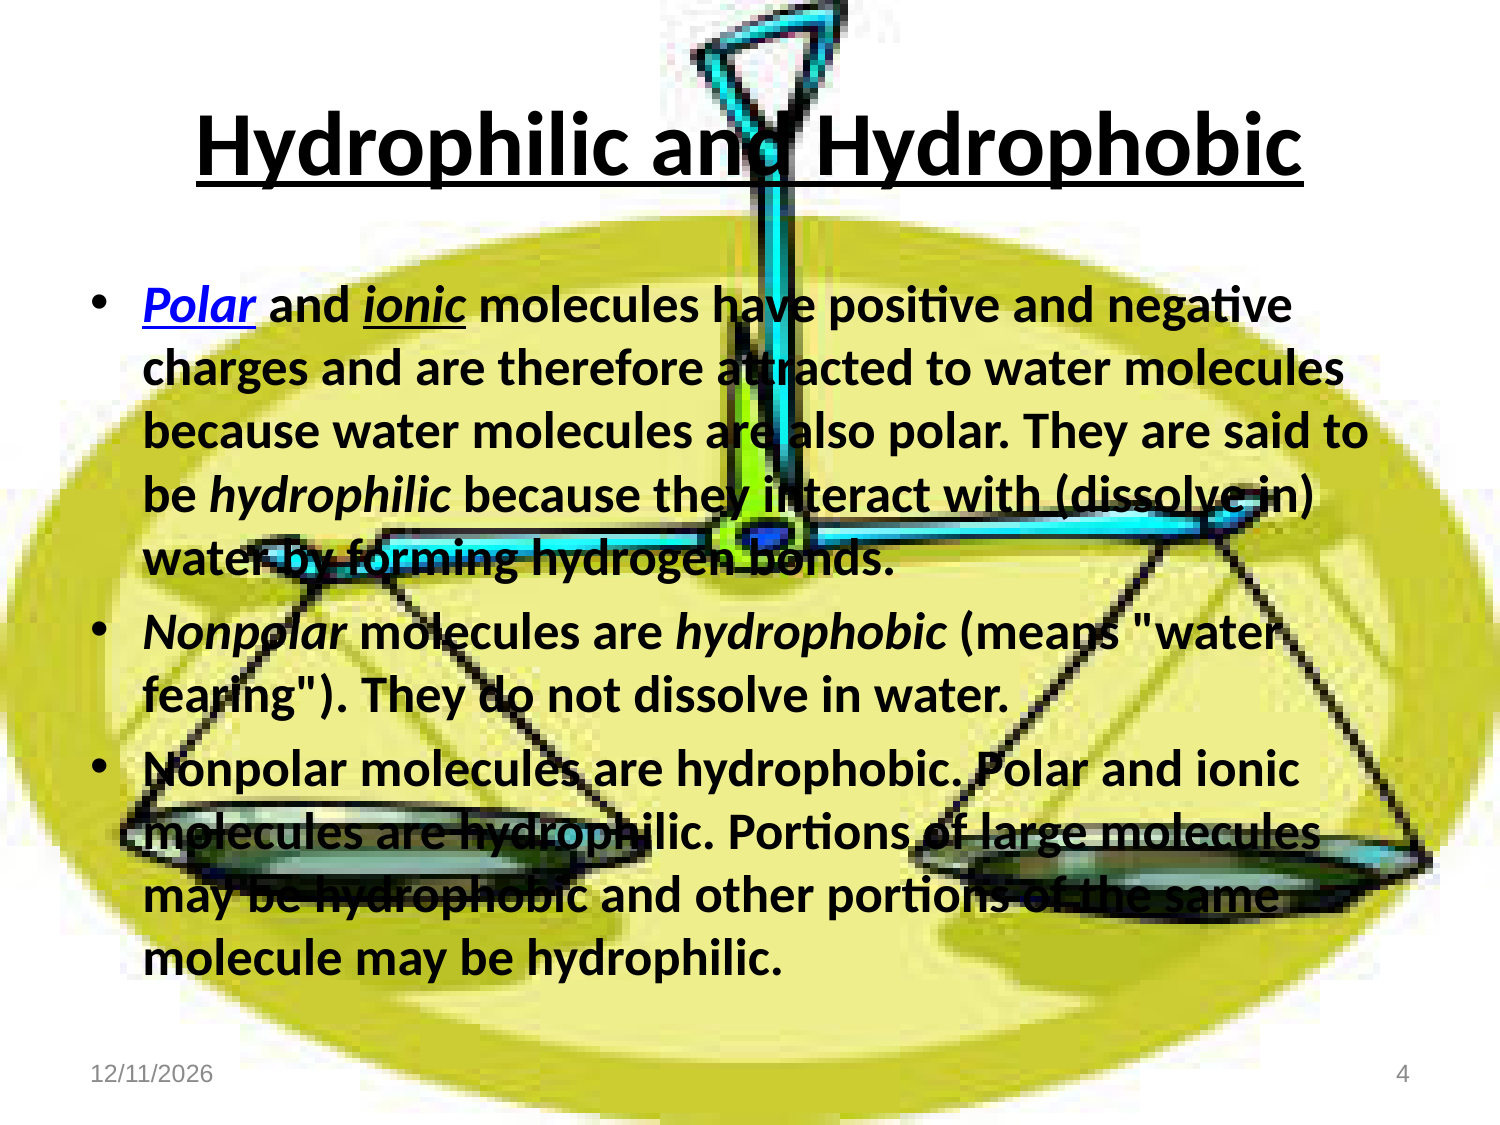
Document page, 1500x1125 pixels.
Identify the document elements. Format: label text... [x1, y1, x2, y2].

picture [0, 0, 1500, 1125]
title Hydrophilic and Hydrophobic [75, 45, 1425, 233]
list Polar and ionic molecules have positive and negative charges and are therefore attracted to water molecules because water molecules are also polar. They are said to be hydrophilic because they interact with (dissolve in) water by forming hydrogen bonds. Nonpolar molecules are hydrophobic (means "water fearing"). They do not dissolve in water. Nonpolar molecules are hydrophobic. Polar and ionic molecules are hydrophilic. Portions of large molecules may be hydrophobic and other portions of the same molecule may be hydrophilic. [75, 262, 1425, 1005]
slide_number 4 [1074, 1042, 1425, 1103]
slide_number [75, 1042, 425, 1103]
